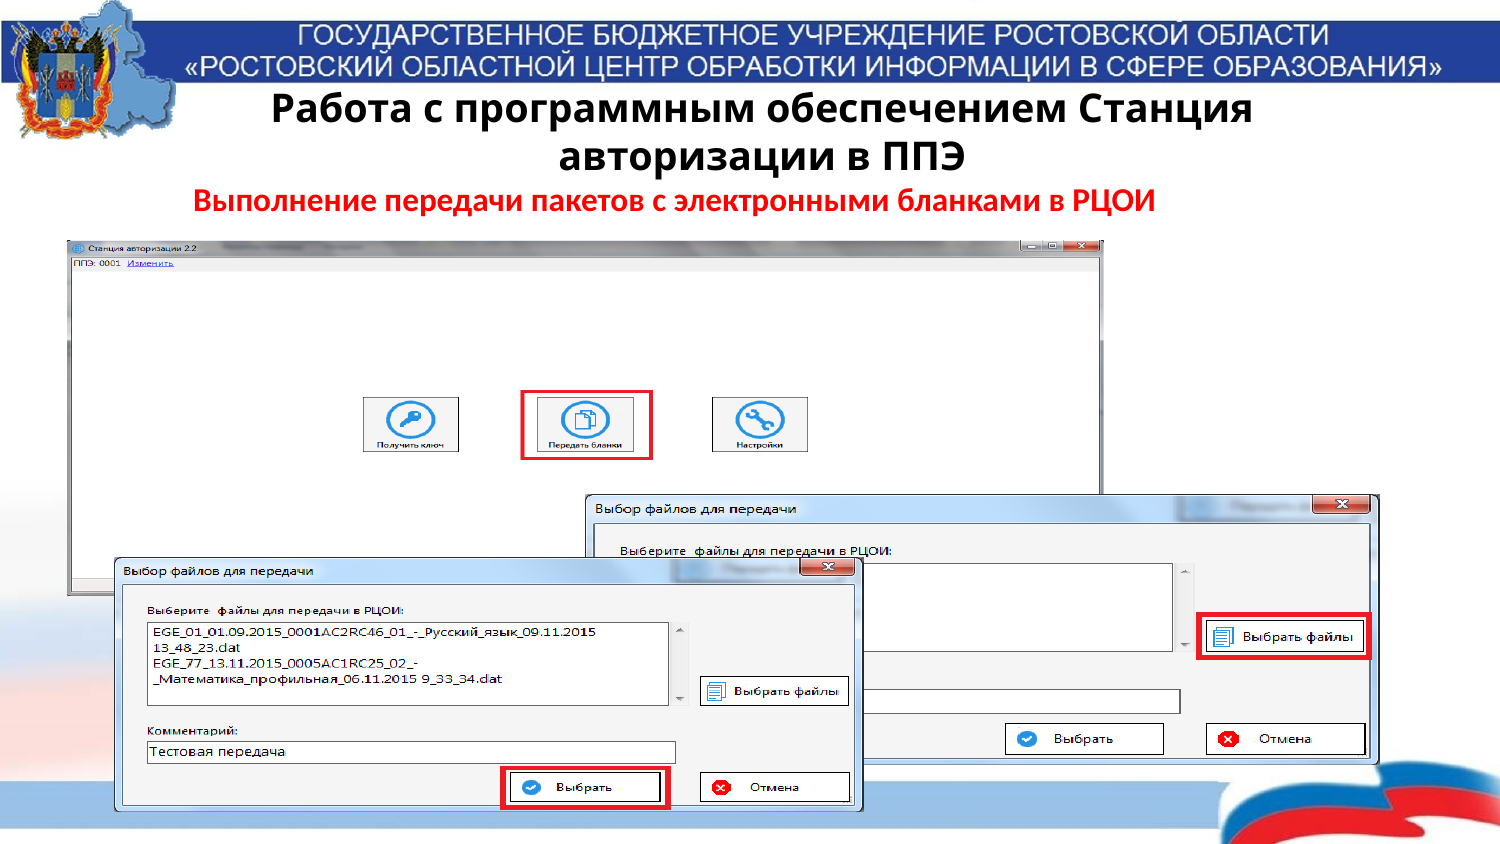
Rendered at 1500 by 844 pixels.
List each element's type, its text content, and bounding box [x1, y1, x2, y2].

text_box Работа с программным обеспечением Станция авторизации в ППЭ [189, 79, 1336, 174]
picture [0, 0, 1500, 844]
text_box Выполнение передачи пакетов с электронными бланками в РЦОИ [185, 174, 1480, 214]
